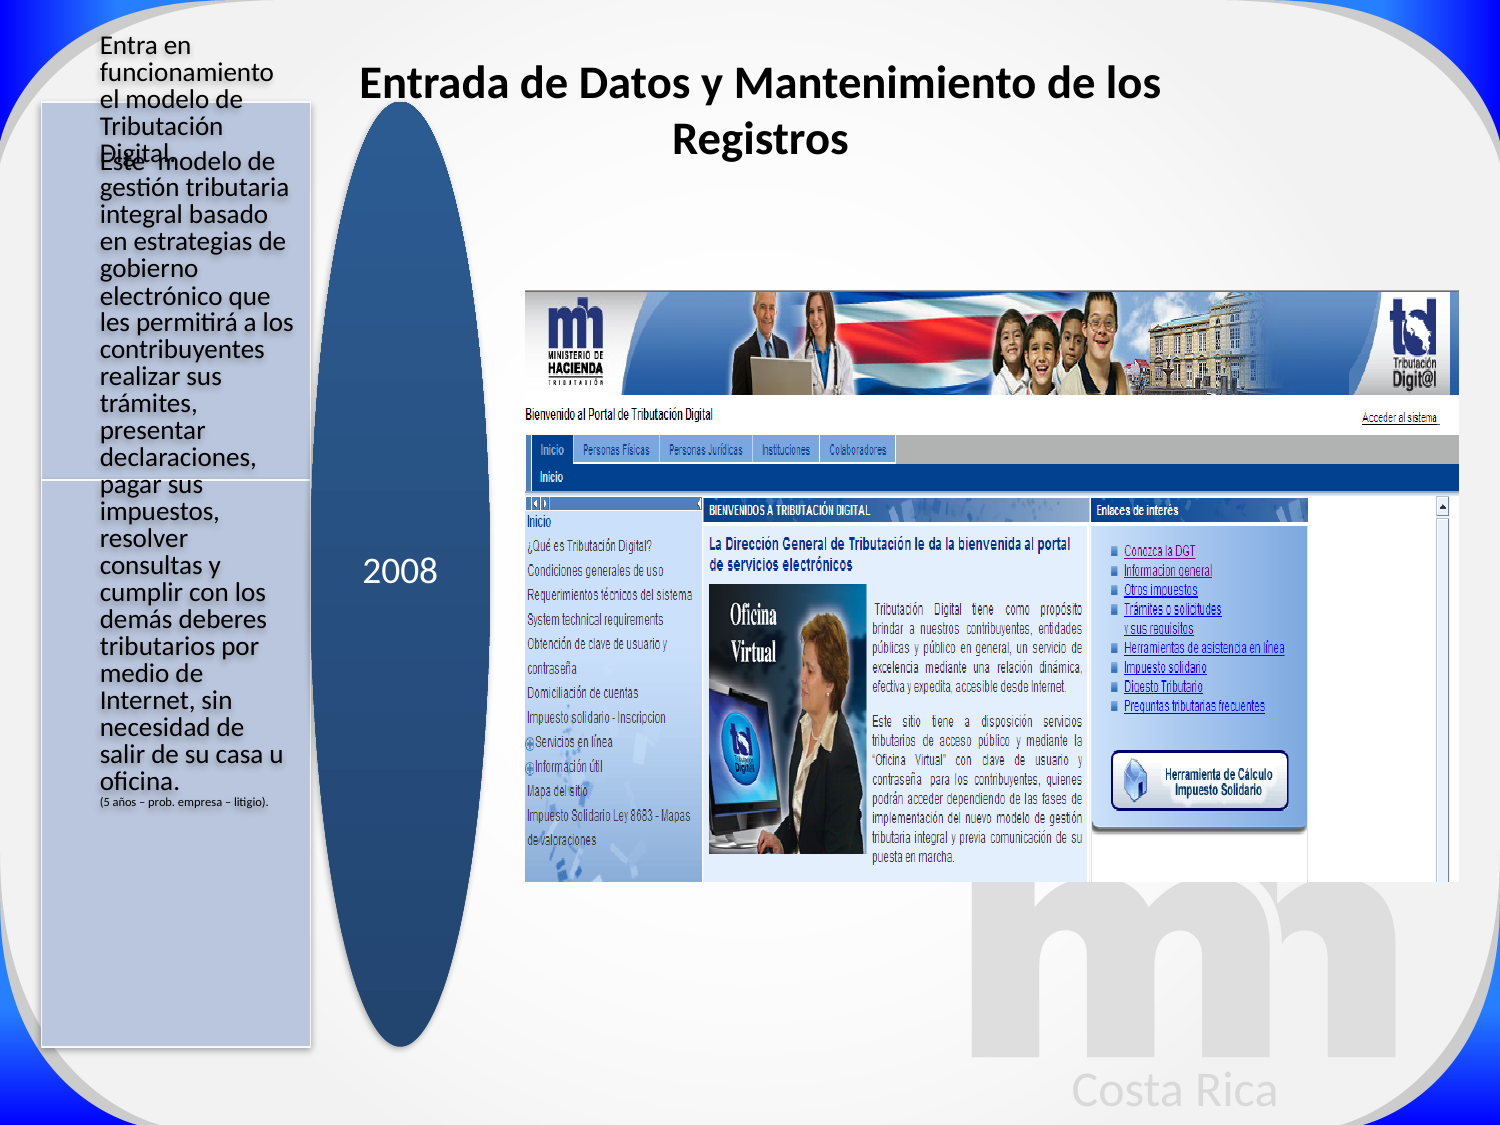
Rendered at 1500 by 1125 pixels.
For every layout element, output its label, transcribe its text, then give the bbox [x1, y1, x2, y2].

text_box Costa Rica [1056, 1049, 1341, 1124]
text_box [41, 101, 491, 1047]
picture [0, 0, 1500, 1125]
text_box Entrada de Datos y Mantenimiento de los Registros [299, 44, 1223, 173]
